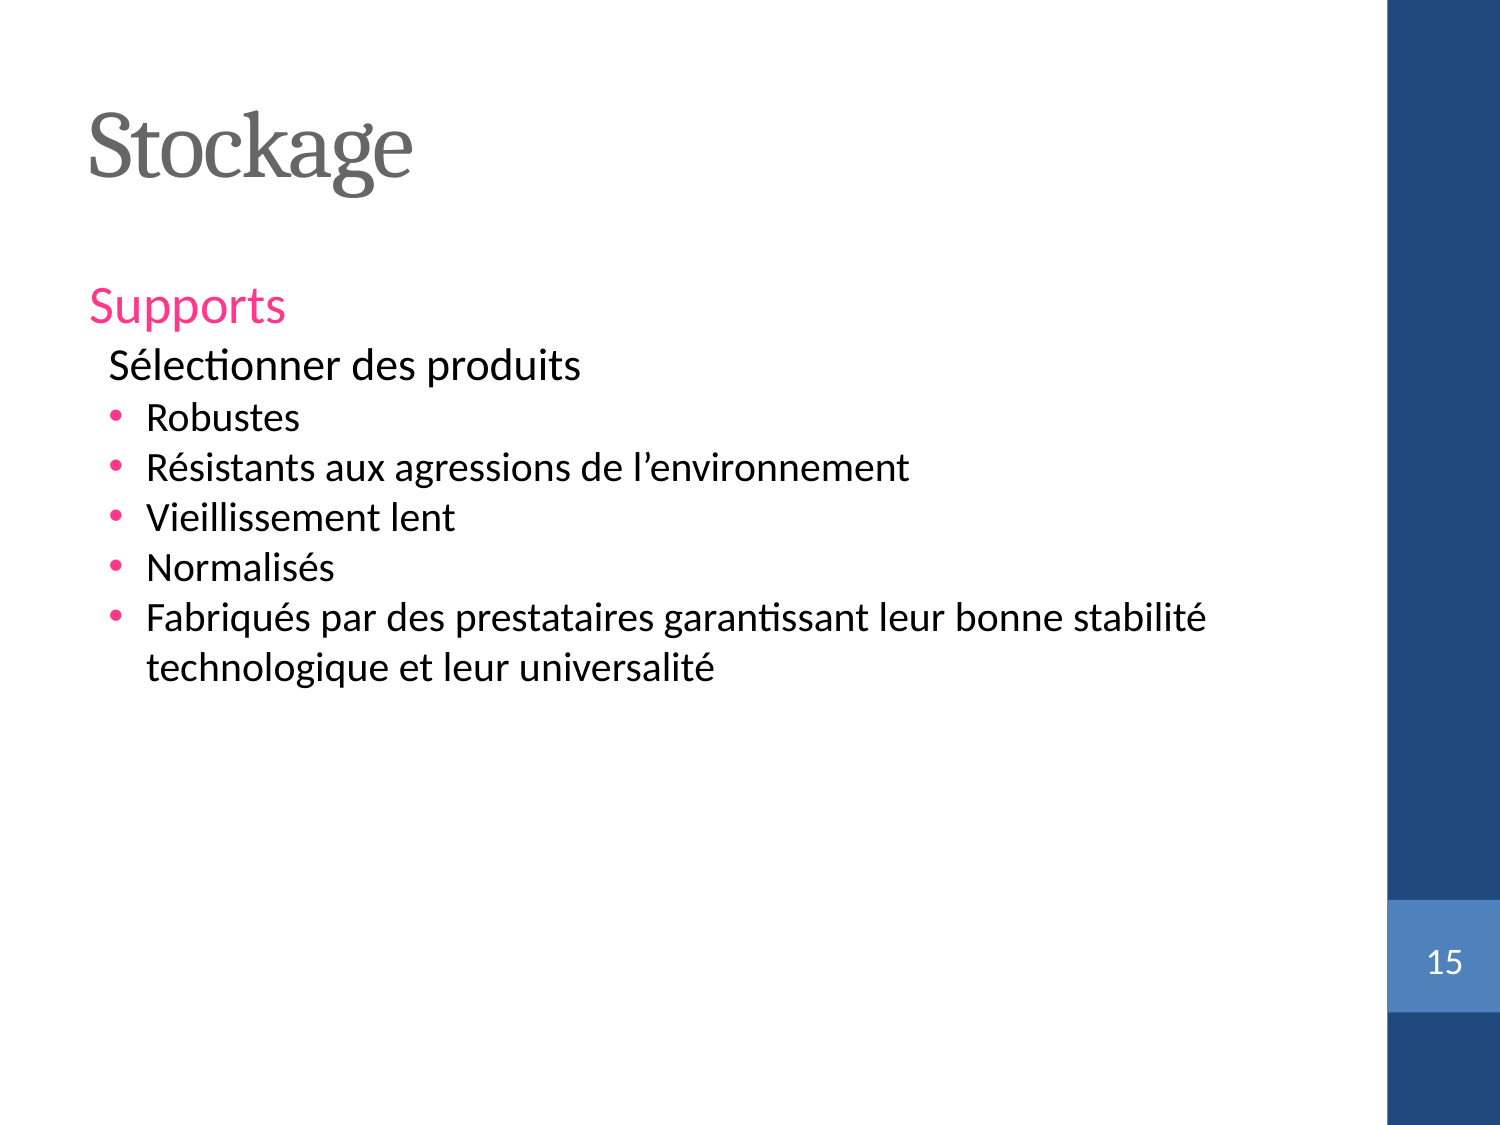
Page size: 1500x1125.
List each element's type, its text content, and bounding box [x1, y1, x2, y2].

text_box Supports Sélectionner des produits Robustes Résistants aux agressions de l’environnement Vieillissement lent Normalisés Fabriqués par des prestataires garantissant leur bonne stabilité technologique et leur universalité [74, 262, 1325, 1050]
text_box <numéro> [1399, 926, 1490, 992]
text_box Stockage [74, 45, 1325, 233]
